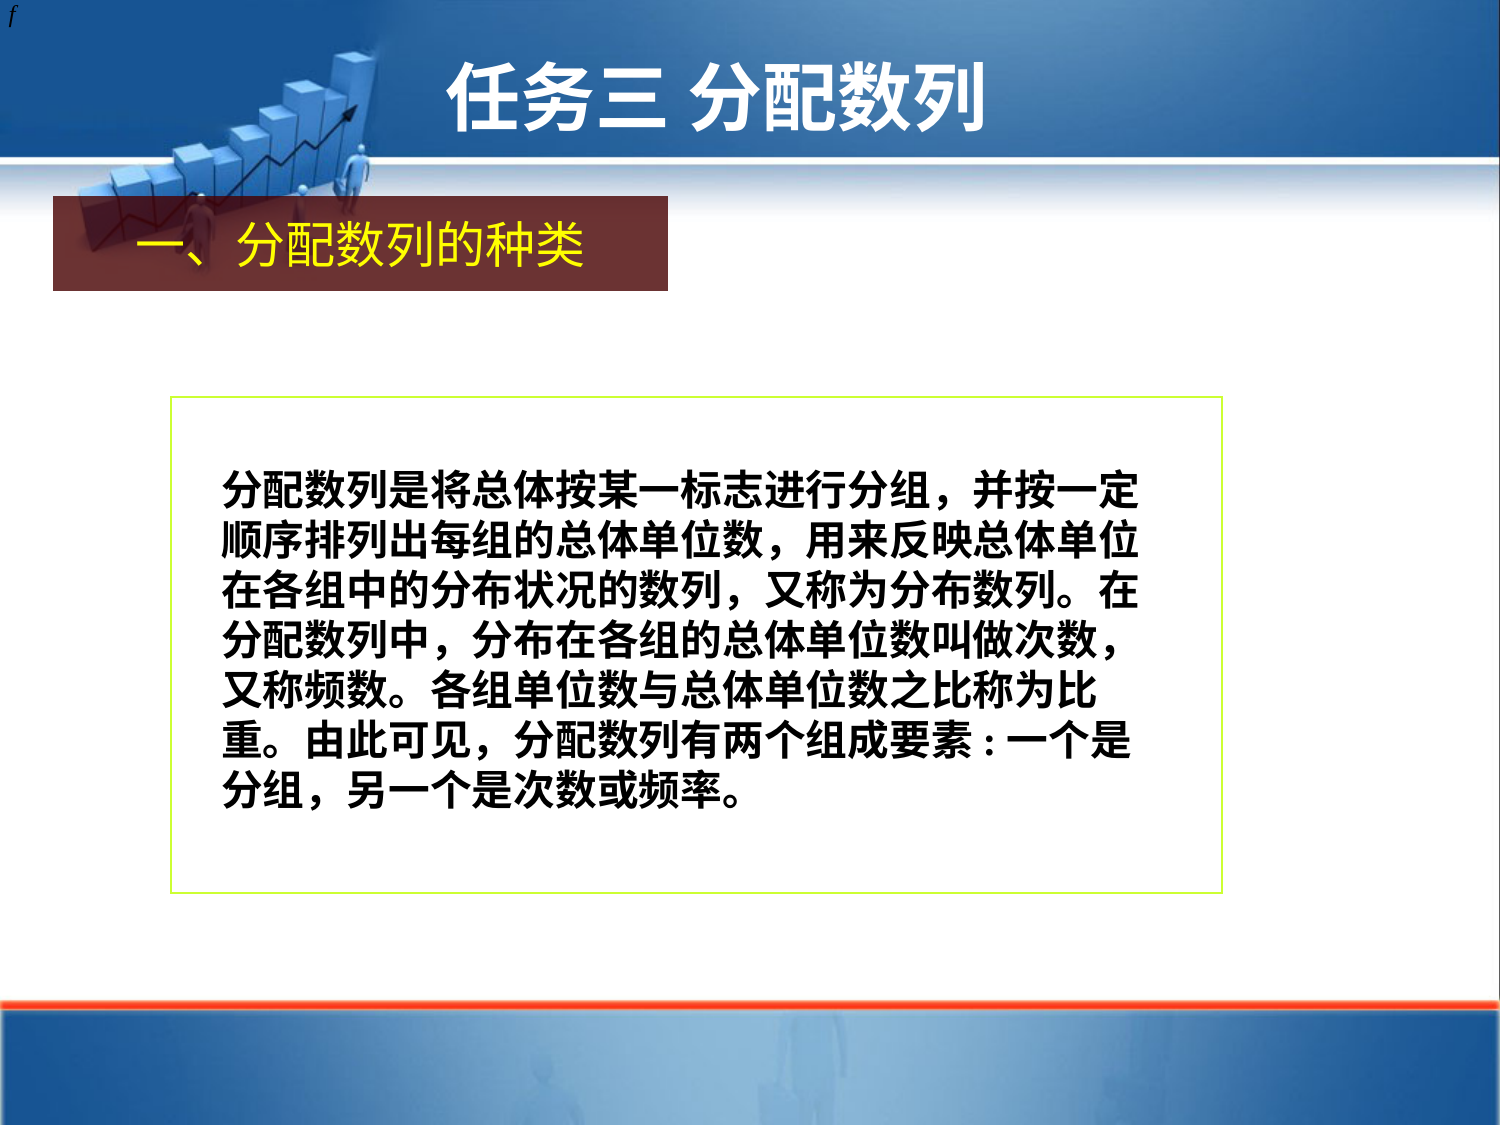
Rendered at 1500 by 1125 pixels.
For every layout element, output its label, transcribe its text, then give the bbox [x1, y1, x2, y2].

picture [0, 0, 1500, 1125]
text_box 分配数列是将总体按某一标志进行分组，并按一定顺序排列出每组的总体单位数，用来反映总体单位在各组中的分布状况的数列，又称为分布数列。在分配数列中，分布在各组的总体单位数叫做次数，又称频数。各组单位数与总体单位数之比称为比重。由此可见，分配数列有两个组成要素:一个是分组，另一个是次数或频率。 [206, 456, 1187, 822]
text_box 一、分配数列的种类 [53, 196, 668, 291]
text_box [171, 397, 1223, 894]
text_box 任务三 分配数列 [395, 42, 1500, 148]
